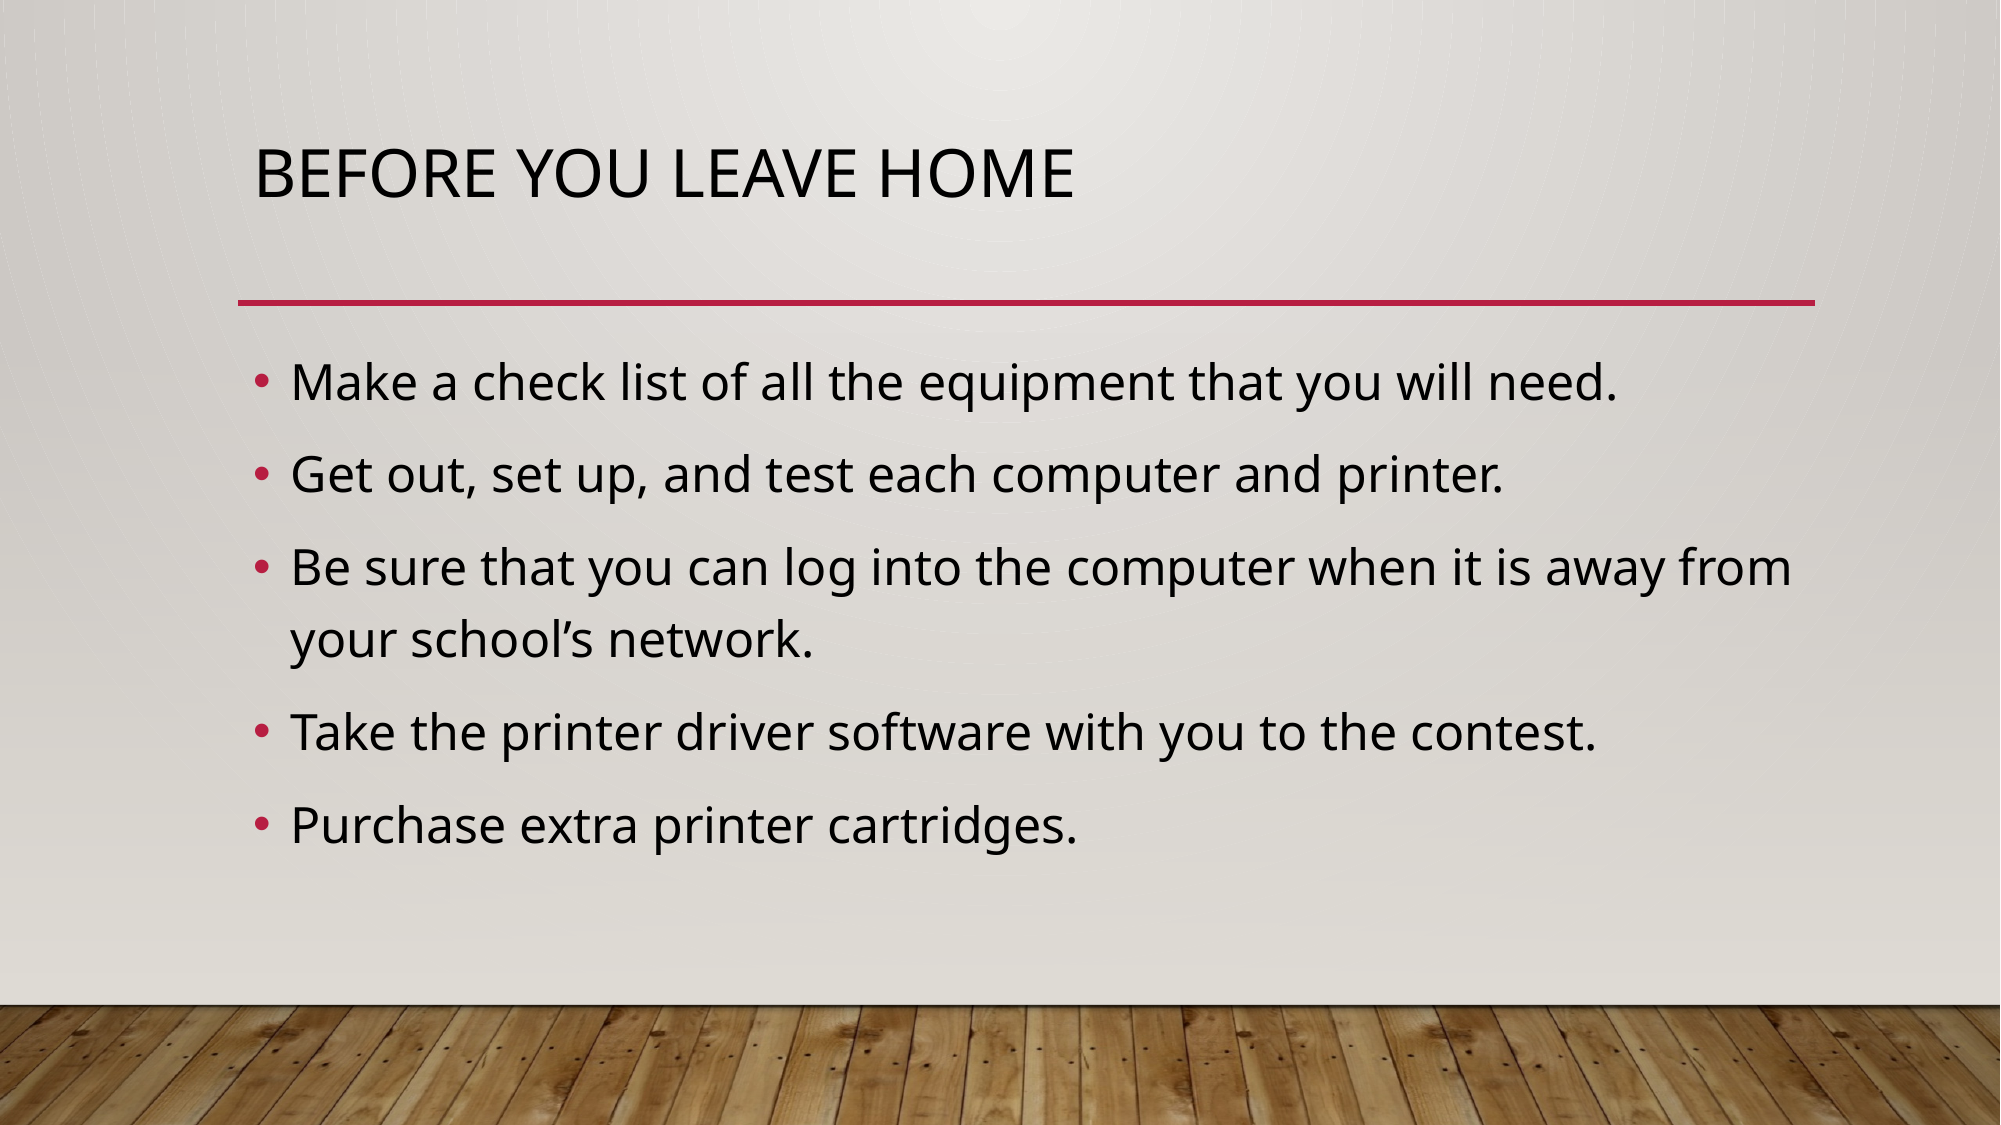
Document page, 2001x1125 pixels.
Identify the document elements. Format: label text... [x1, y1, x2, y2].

list Make a check list of all the equipment that you will need. Get out, set up, and test each computer and printer. Be sure that you can log into the computer when it is away from your school’s network. Take the printer driver software with you to the contest. Purchase extra printer cartridges. [238, 330, 1814, 897]
picture [0, 1005, 2000, 1125]
title Before you leave HOME [238, 131, 1814, 305]
